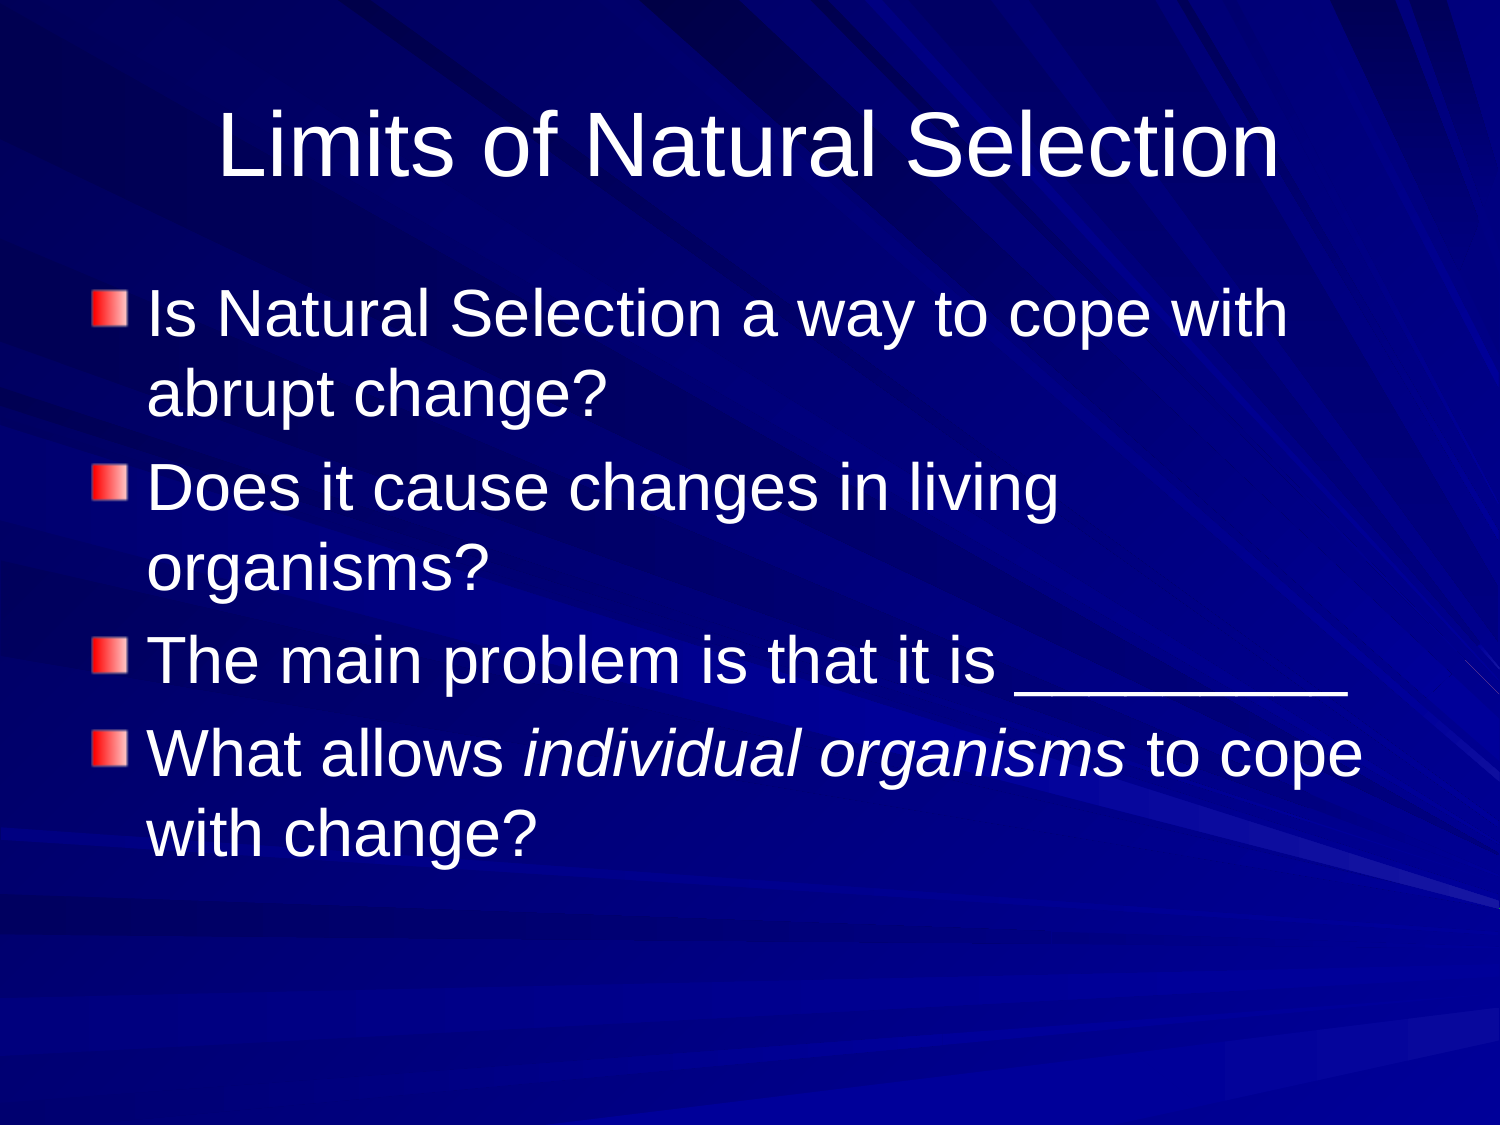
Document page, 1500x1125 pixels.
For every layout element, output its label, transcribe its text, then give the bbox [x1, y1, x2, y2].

picture [90, 635, 132, 678]
picture [90, 288, 132, 331]
list Is Natural Selection a way to cope with abrupt change? Does it cause changes in living organisms? The main problem is that it is _________ What allows individual organisms to cope with change? [74, 262, 1426, 1006]
picture [90, 728, 132, 771]
picture [90, 462, 132, 505]
title Limits of Natural Selection [74, 45, 1426, 234]
